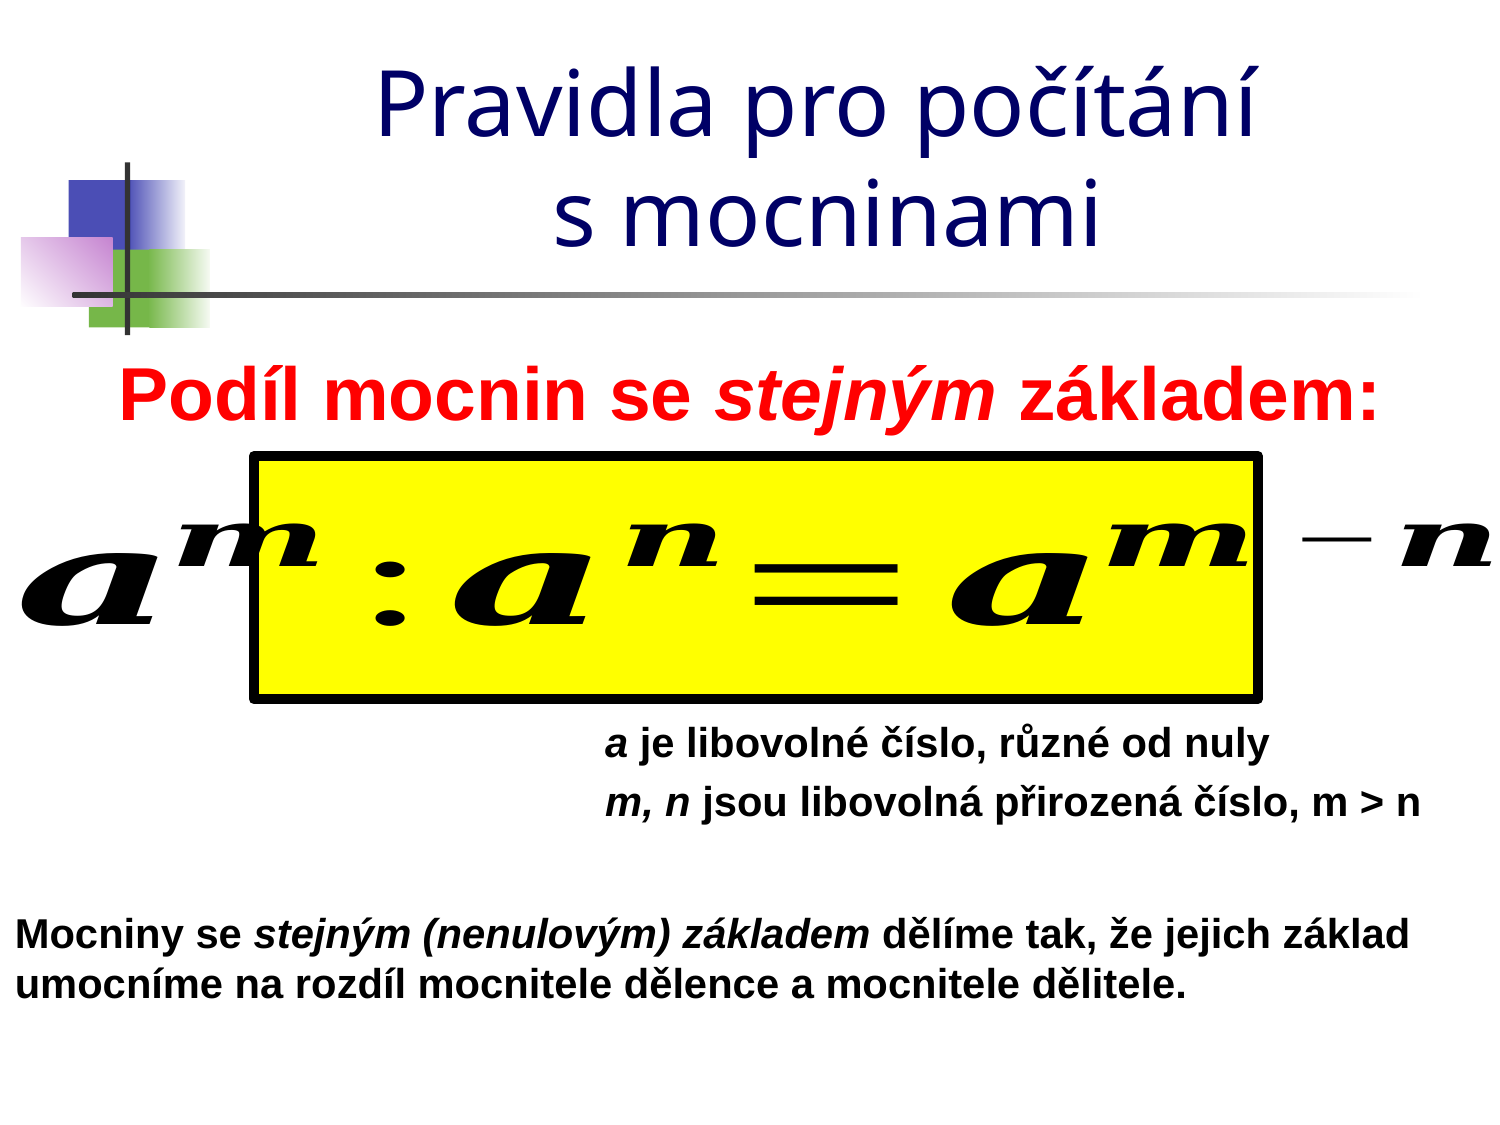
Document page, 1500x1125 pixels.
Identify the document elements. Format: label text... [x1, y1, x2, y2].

text_box [253, 456, 1258, 700]
text_box m, n jsou libovolná přirozená číslo, m > n [590, 767, 1500, 833]
text_box a je libovolné číslo, různé od nuly [590, 708, 1382, 767]
text_box Podíl mocnin se stejným základem: [0, 338, 1500, 443]
title Pravidla pro počítání s mocninami [188, 34, 1468, 276]
text_box Mocniny se stejným (nenulovým) základem dělíme tak, že jejich základ umocníme na rozdíl mocnitele dělence a mocnitele dělitele. [0, 899, 1500, 1015]
